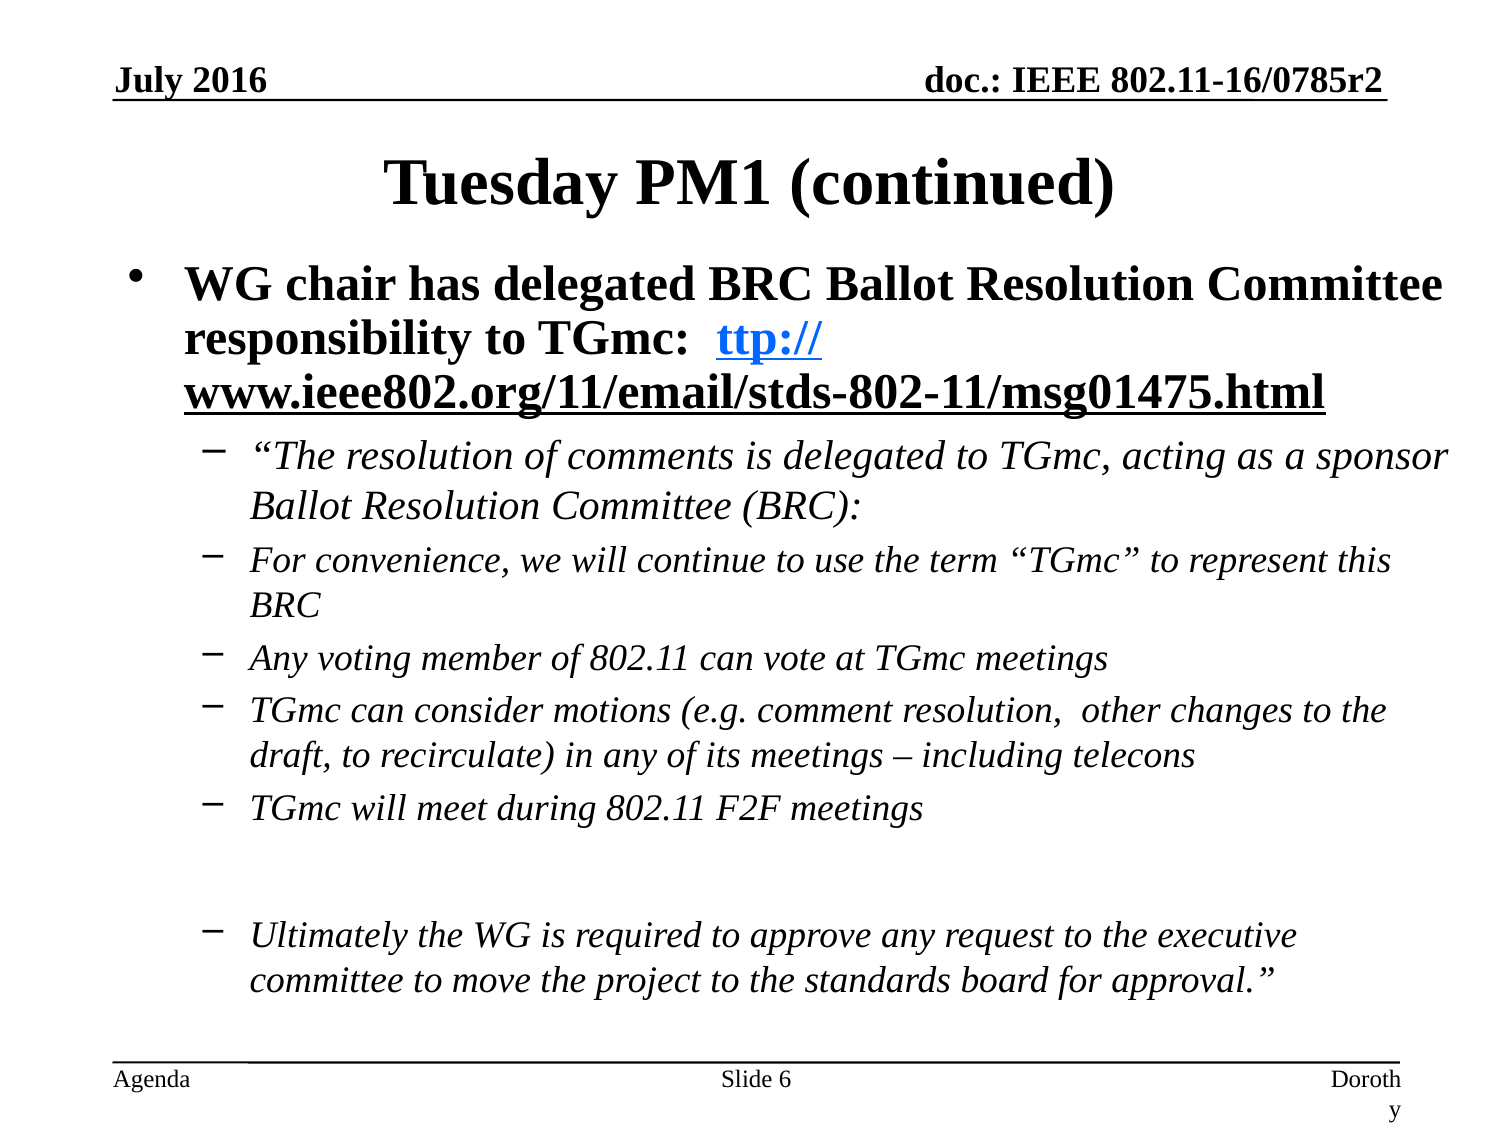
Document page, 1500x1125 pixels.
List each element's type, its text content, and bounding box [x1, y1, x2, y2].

title Tuesday PM1 (continued) [112, 112, 1388, 249]
slide_number Slide 6 [712, 1062, 800, 1093]
list WG chair has delegated BRC Ballot Resolution Committee responsibility to TGmc: ttp://www.ieee802.org/11/email/stds-802-11/msg01475.html “The resolution of comments is delegated to TGmc, acting as a sponsor Ballot Resolution Committee (BRC): For convenience, we will continue to use the term “TGmc” to represent this BRC Any voting member of 802.11 can vote at TGmc meetings TGmc can consider motions (e.g. comment resolution, other changes to the draft, to recirculate) in any of its meetings – including telecons TGmc will meet during 802.11 F2F meetings Ultimately the WG is required to approve any request to the executive committee to move the project to the standards board for approval.” [112, 249, 1475, 1038]
footer Dorothy Stanley, HP Enterprise [1325, 1062, 1402, 1093]
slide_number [114, 54, 425, 100]
